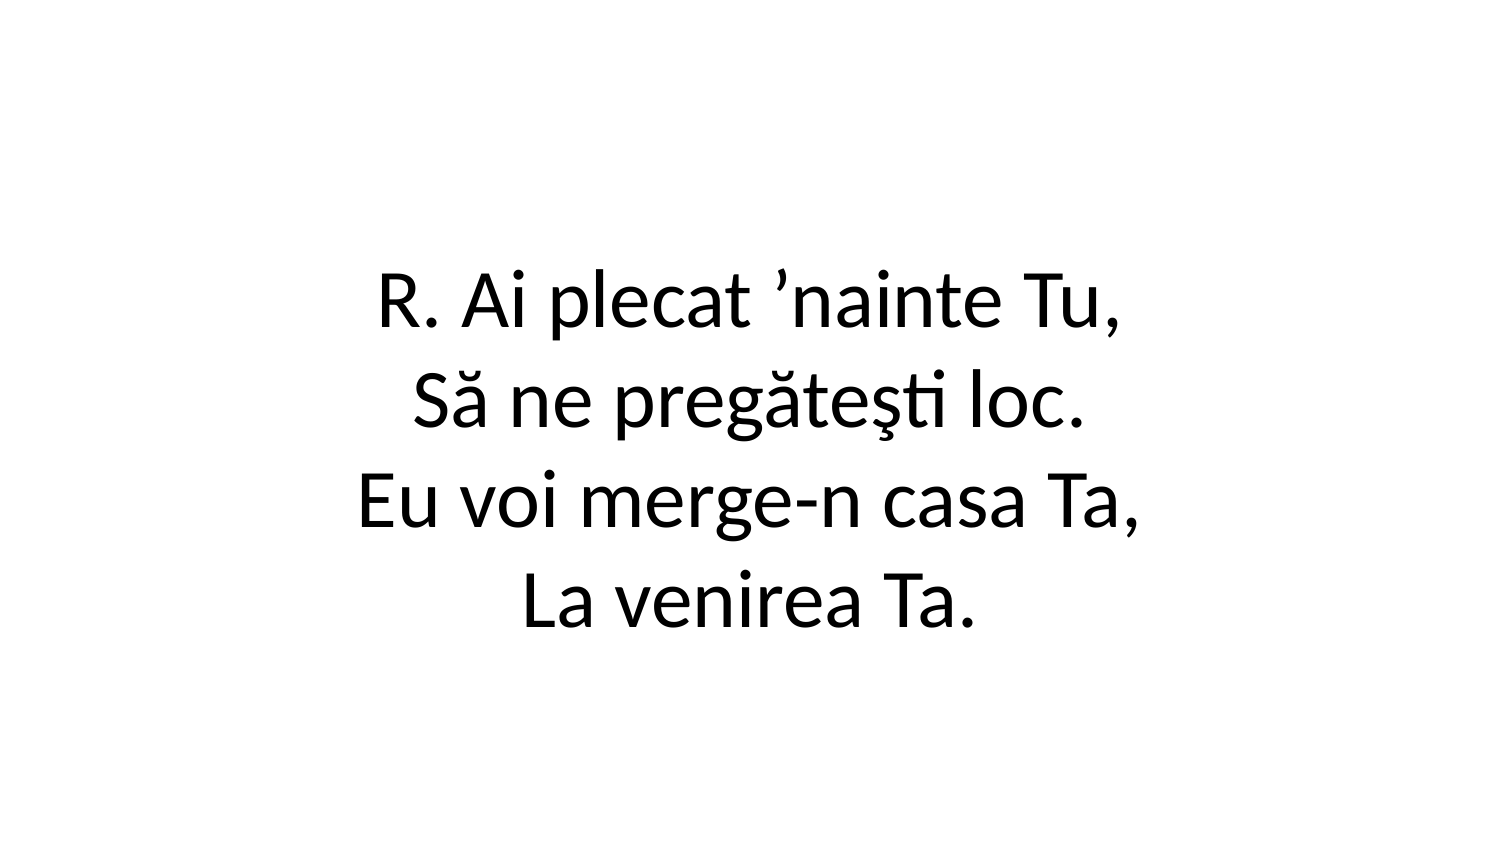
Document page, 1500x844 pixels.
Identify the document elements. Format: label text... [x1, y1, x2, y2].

text_box R. Ai plecat ’nainte Tu, Să ne pregăteşti loc. Eu voi merge-n casa Ta, La venirea Ta. [341, 192, 1158, 652]
